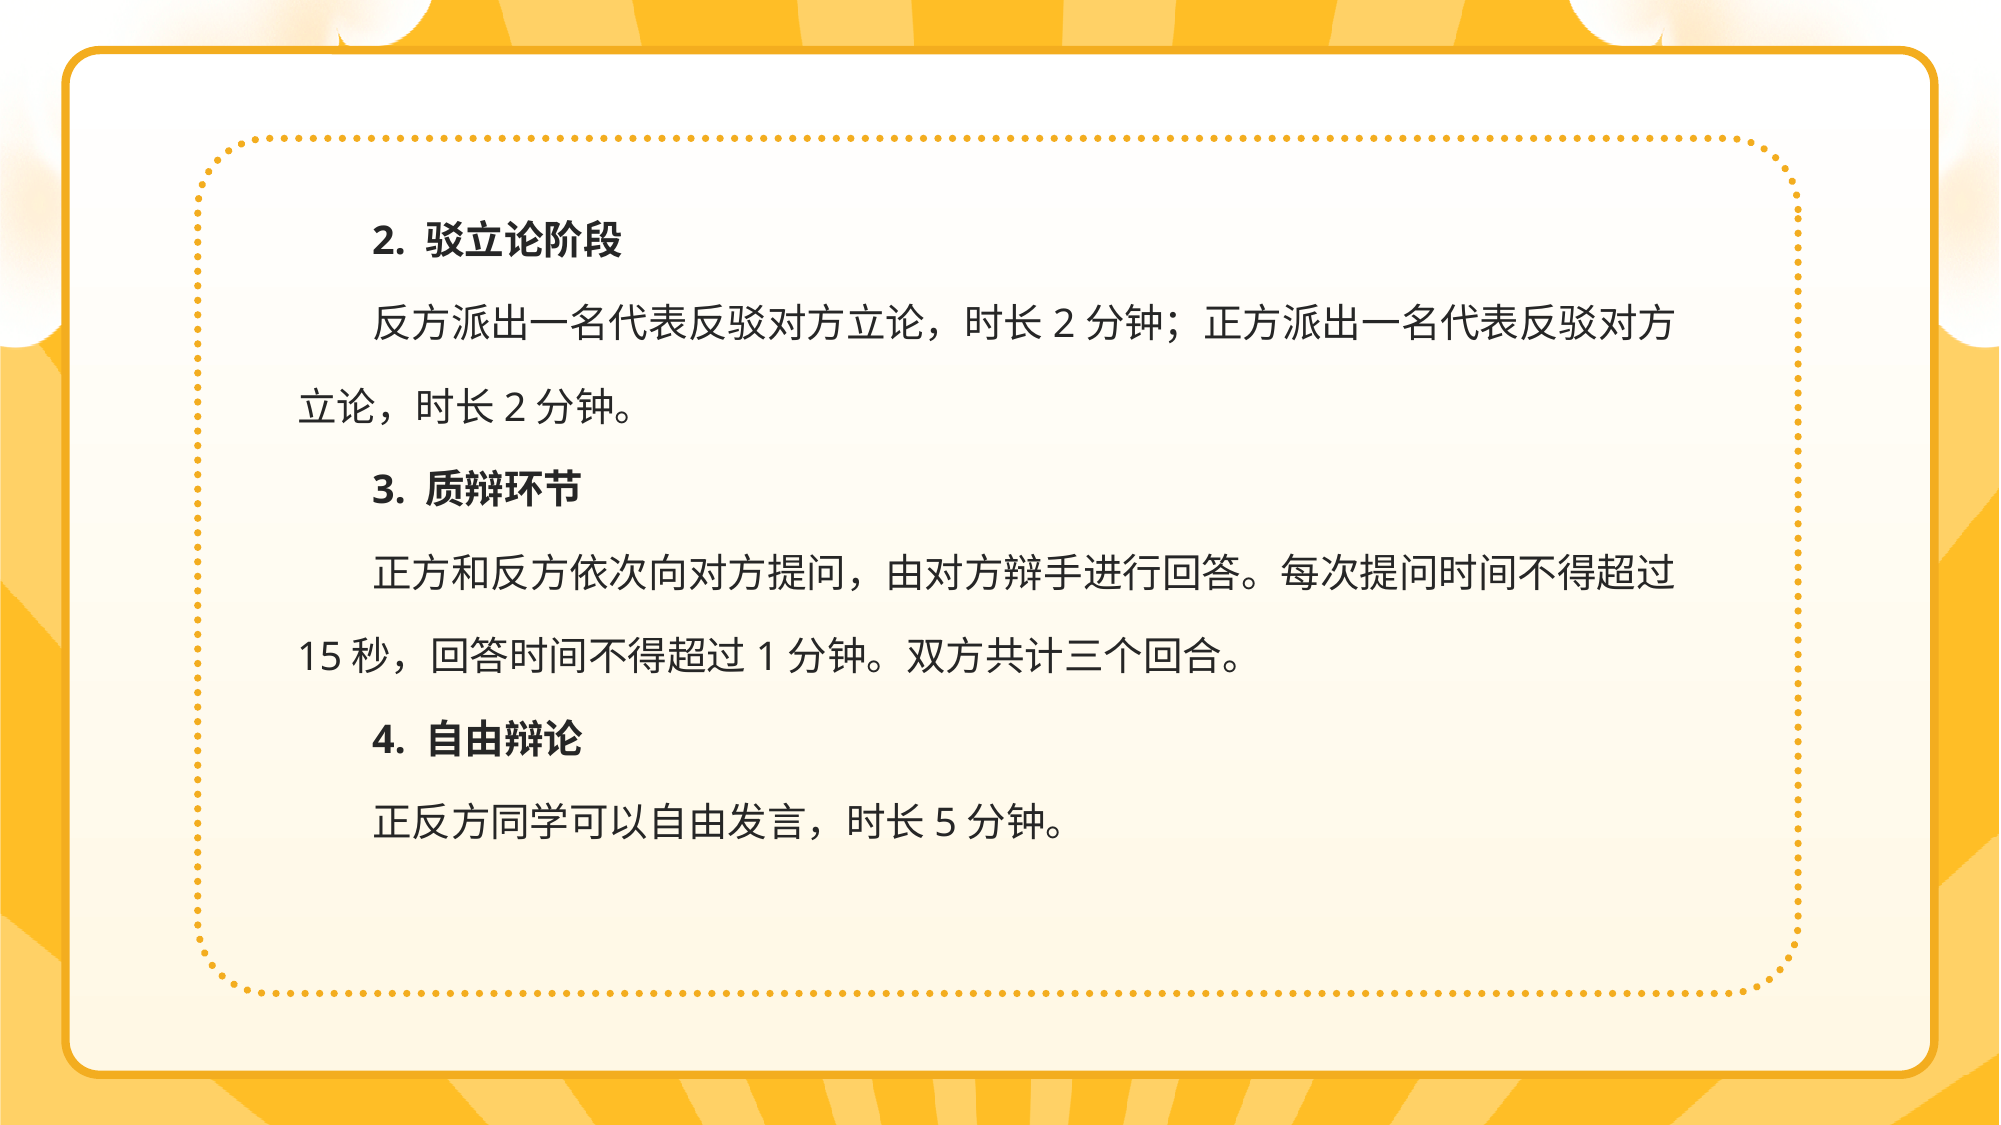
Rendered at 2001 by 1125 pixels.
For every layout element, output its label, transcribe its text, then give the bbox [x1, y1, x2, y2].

text_box 2. 驳立论阶段 反方派出一名代表反驳对方立论，时长2分钟；正方派出一名代表反驳对方立论，时长2分钟。 3. 质辩环节 正方和反方依次向对方提问，由对方辩手进行回答。每次提问时间不得超过15秒，回答时间不得超过1分钟。双方共计三个回合。 4. 自由辩论 正反方同学可以自由发言，时长5分钟。 [282, 172, 1711, 852]
text_box [196, 137, 1800, 995]
picture [0, 0, 2000, 1125]
